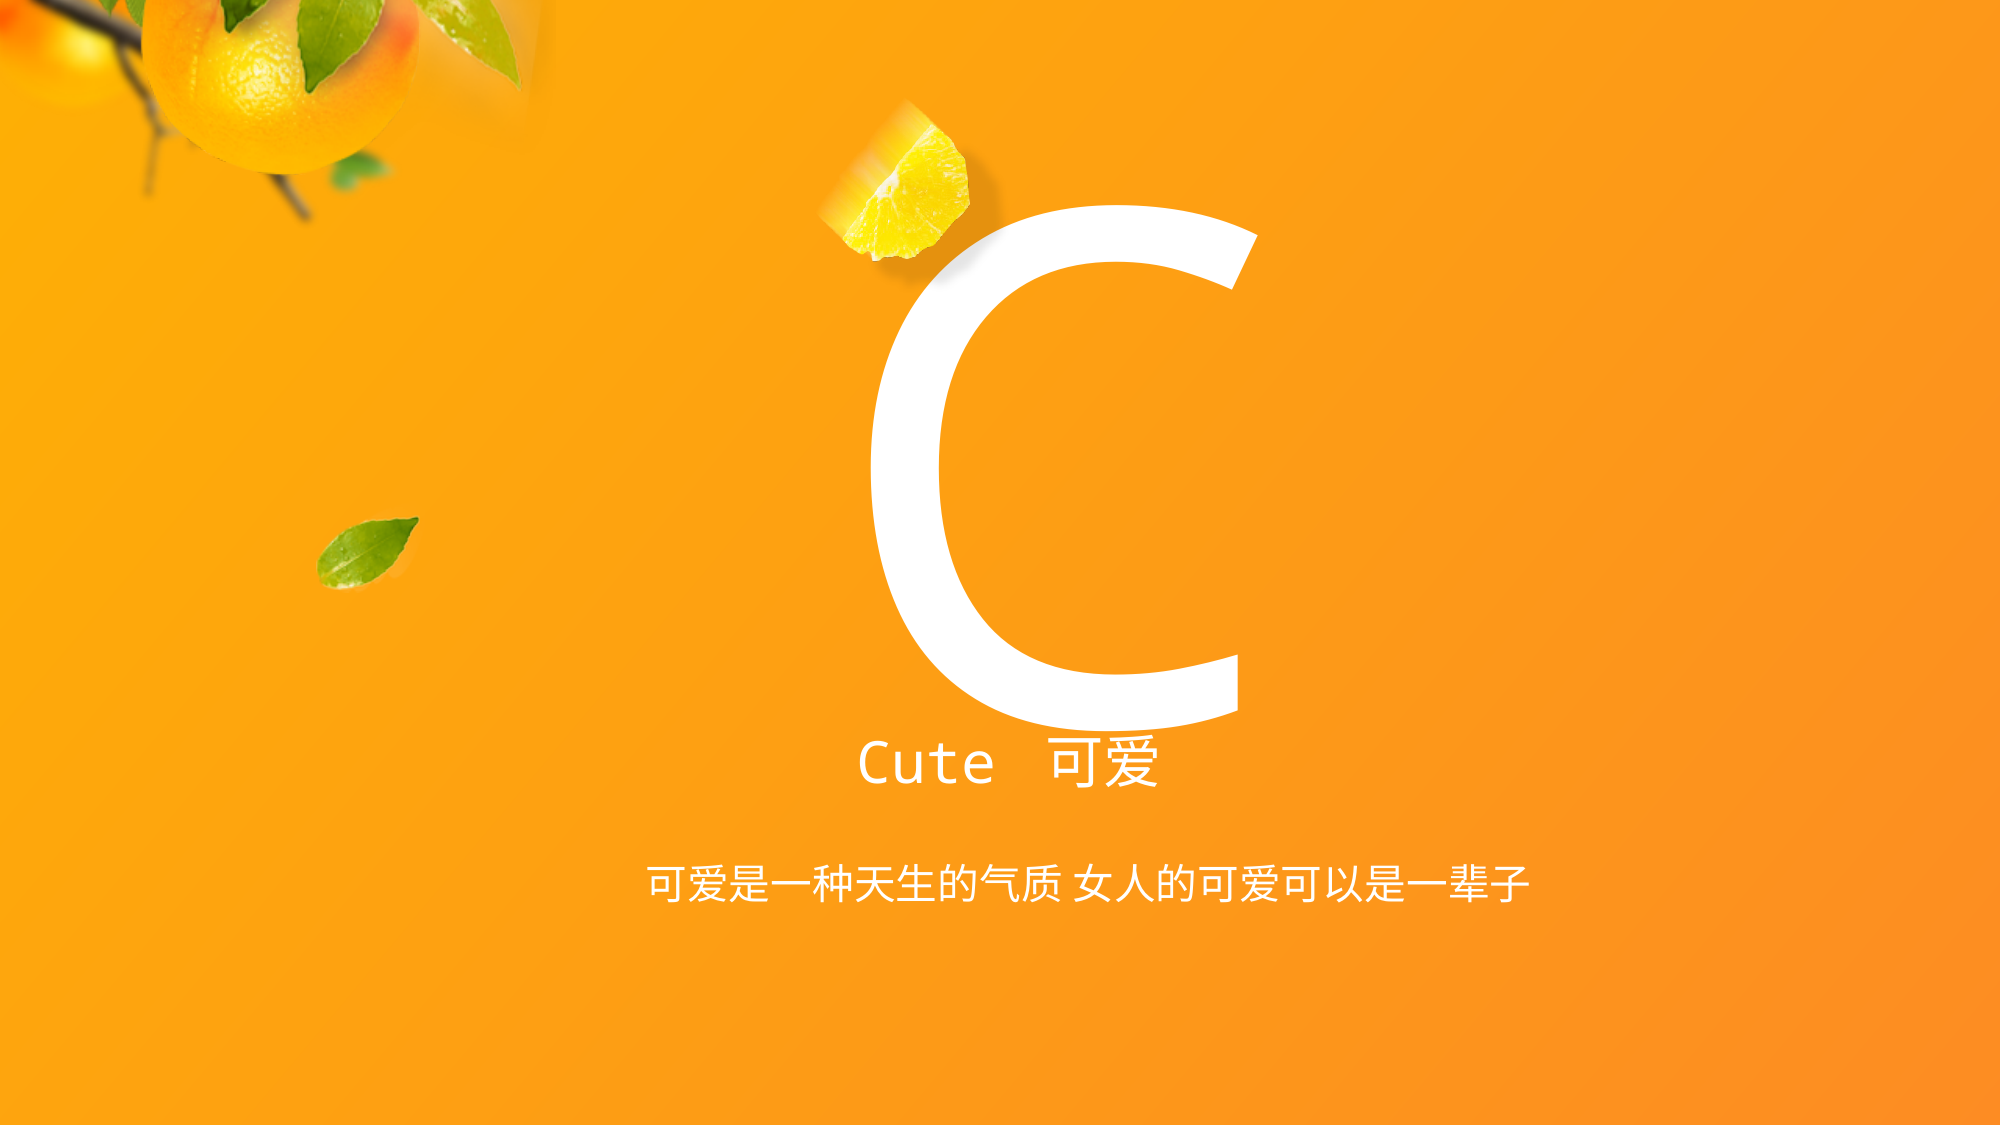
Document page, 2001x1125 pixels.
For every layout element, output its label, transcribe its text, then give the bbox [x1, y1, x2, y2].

picture [0, 0, 556, 593]
text_box C [812, 0, 1296, 850]
text_box 可爱是一种天生的气质 女人的可爱可以是一辈子 [630, 850, 1547, 916]
picture [815, 97, 1010, 293]
text_box Cute 可爱 [842, 717, 1177, 803]
